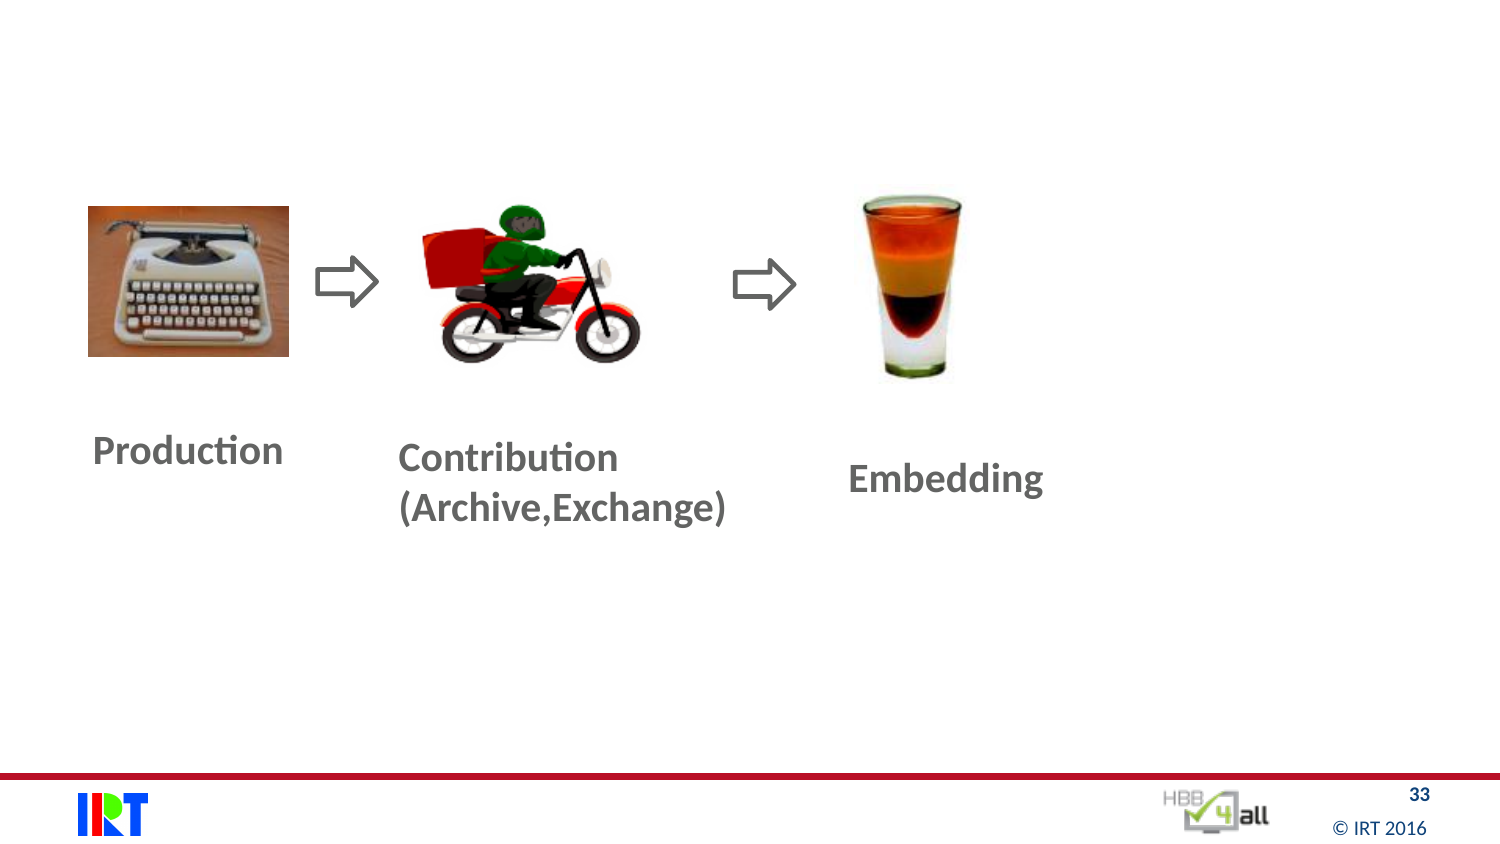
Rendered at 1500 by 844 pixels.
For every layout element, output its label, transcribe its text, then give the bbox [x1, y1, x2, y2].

picture [78, 793, 148, 836]
text_box Production [78, 415, 299, 481]
picture [853, 184, 971, 385]
picture [418, 195, 648, 368]
picture [88, 206, 289, 357]
text_box [317, 257, 377, 306]
text_box Embedding [833, 443, 1059, 509]
text_box Contribution (Archive,Exchange) [383, 422, 743, 538]
picture [1163, 787, 1270, 844]
text_box [735, 260, 795, 309]
